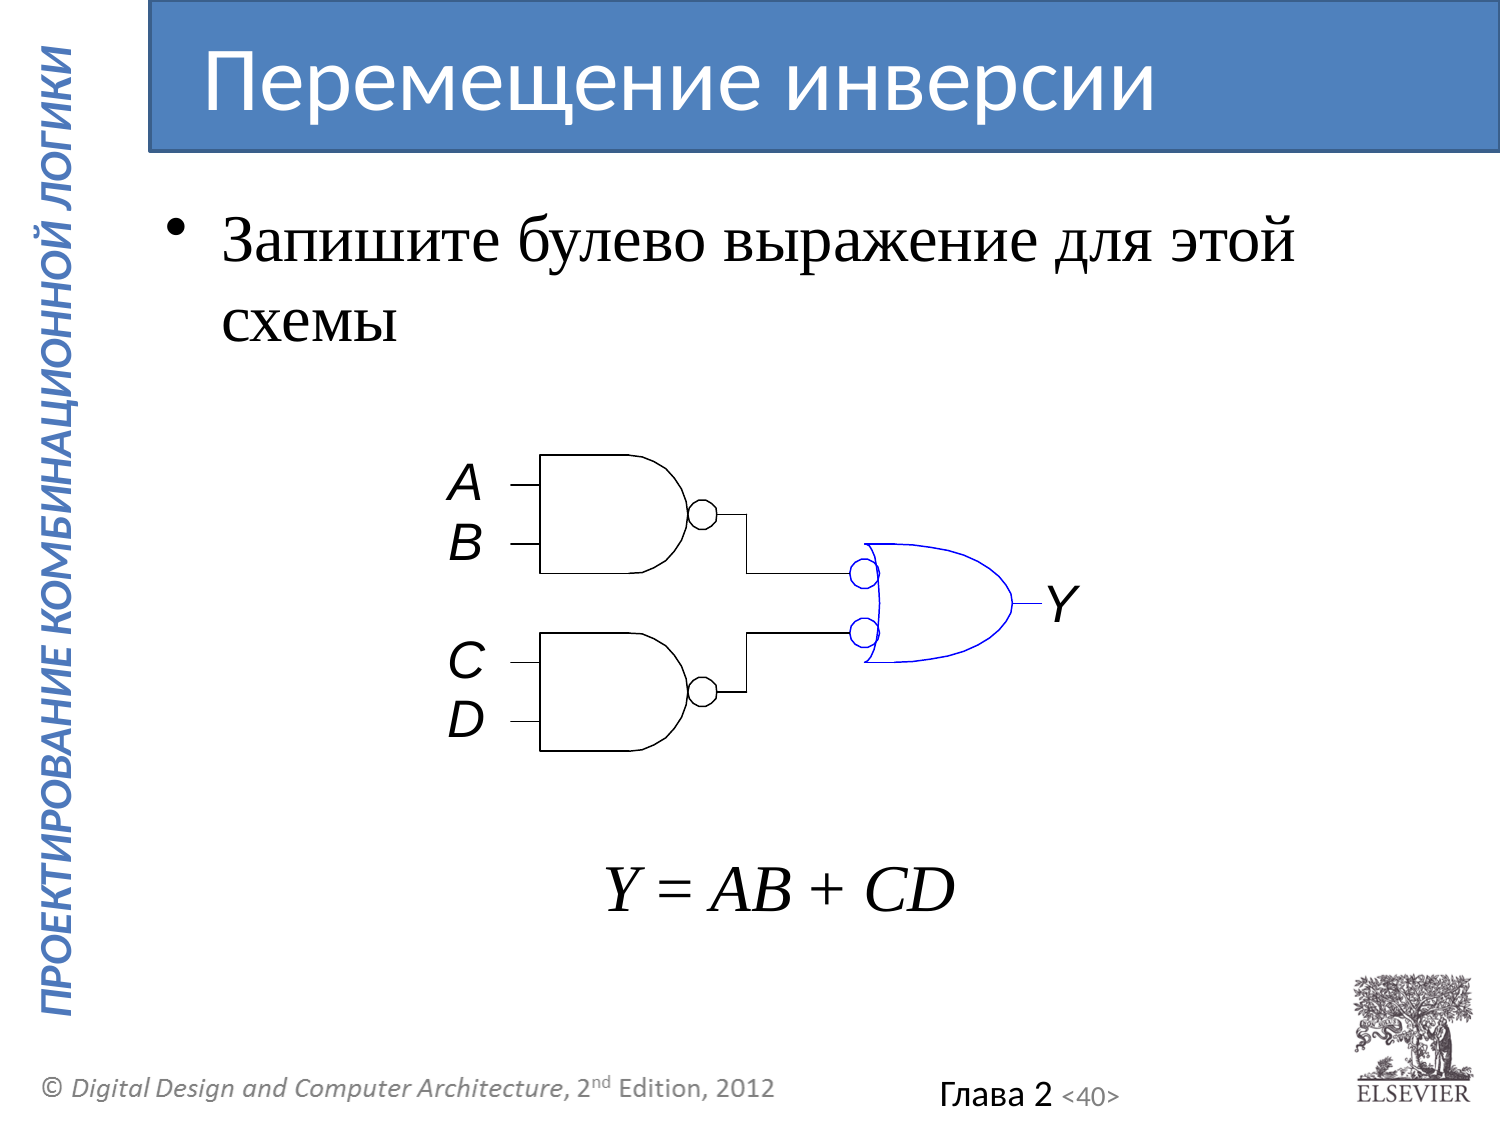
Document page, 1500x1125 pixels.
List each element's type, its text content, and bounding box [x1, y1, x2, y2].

text_box Запишите булево выражение для этой схемы [149, 187, 1425, 1038]
picture [0, 0, 1500, 1125]
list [399, 418, 1126, 788]
text_box Y = AB + CD [587, 837, 1088, 950]
text_box Перемещение инверсии [187, 11, 1488, 136]
